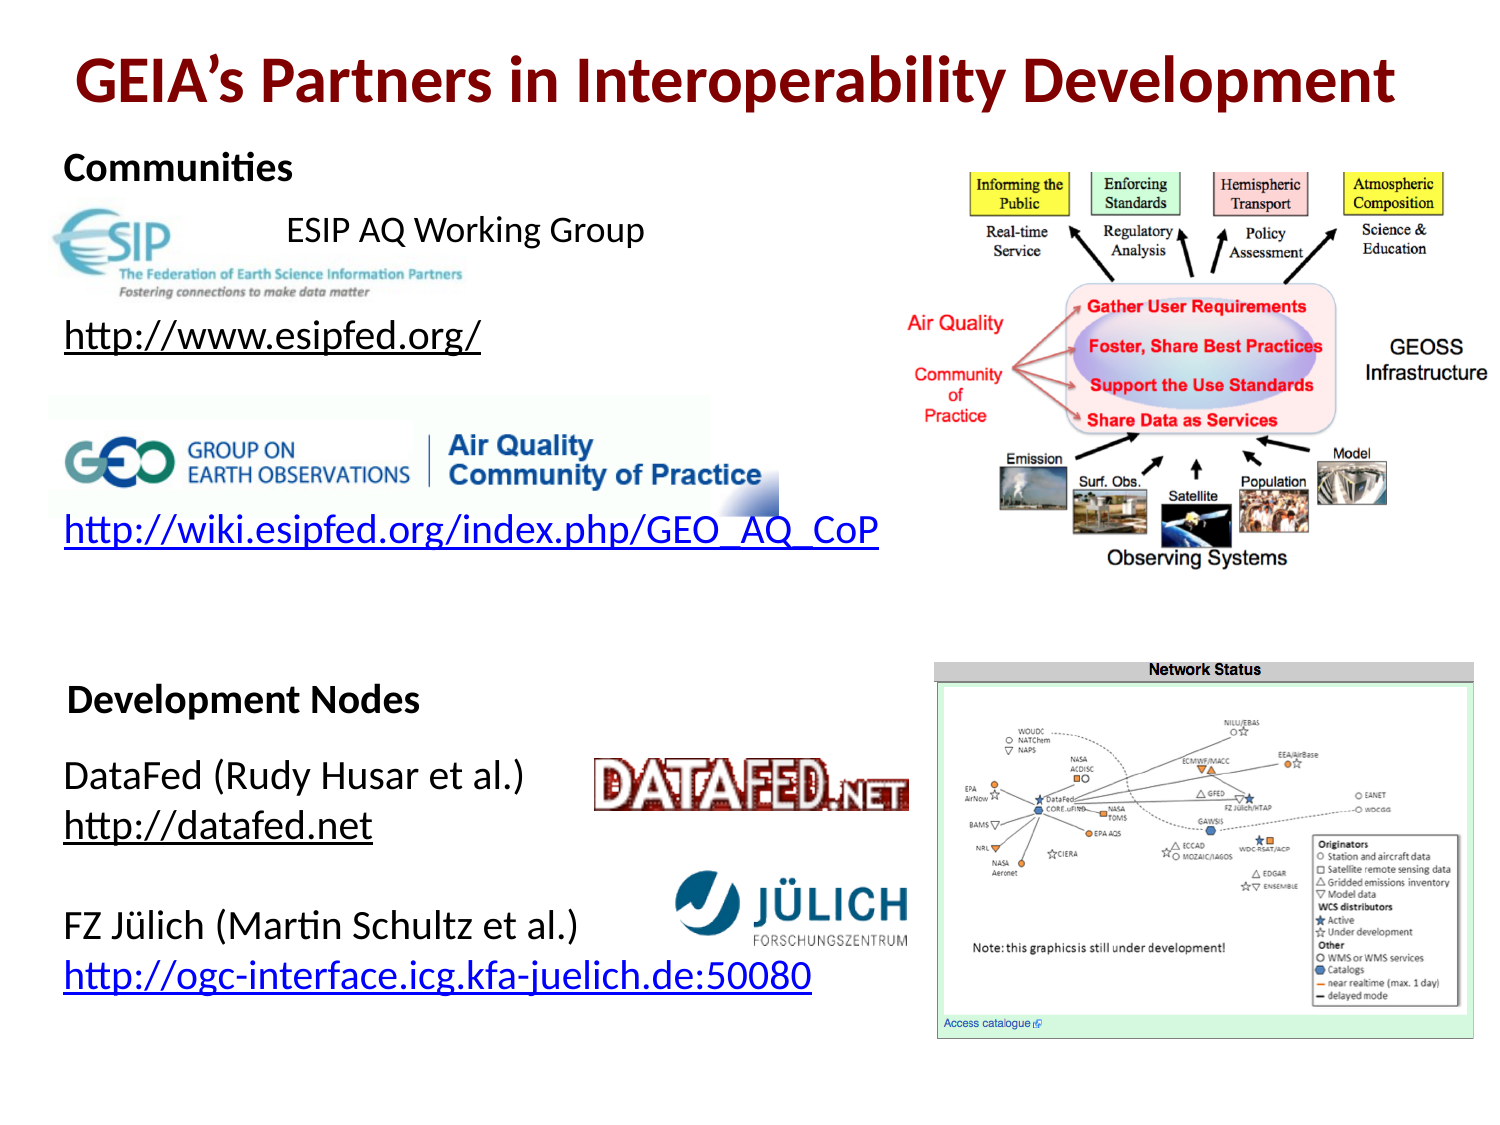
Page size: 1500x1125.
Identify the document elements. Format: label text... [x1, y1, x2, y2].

picture [48, 197, 467, 303]
picture [892, 172, 1494, 573]
title GEIA’s Partners in Interoperability Development [0, 1, 1473, 151]
picture [933, 660, 1474, 1041]
text_box Communities [48, 132, 570, 198]
picture [48, 395, 779, 518]
text_box ESIP AQ Working Group [468, 198, 661, 258]
text_box http://wiki.esipfed.org/index.php/GEO_AQ_CoP [48, 494, 887, 560]
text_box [48, 663, 909, 1008]
text_box http://www.esipfed.org/ [48, 300, 558, 366]
